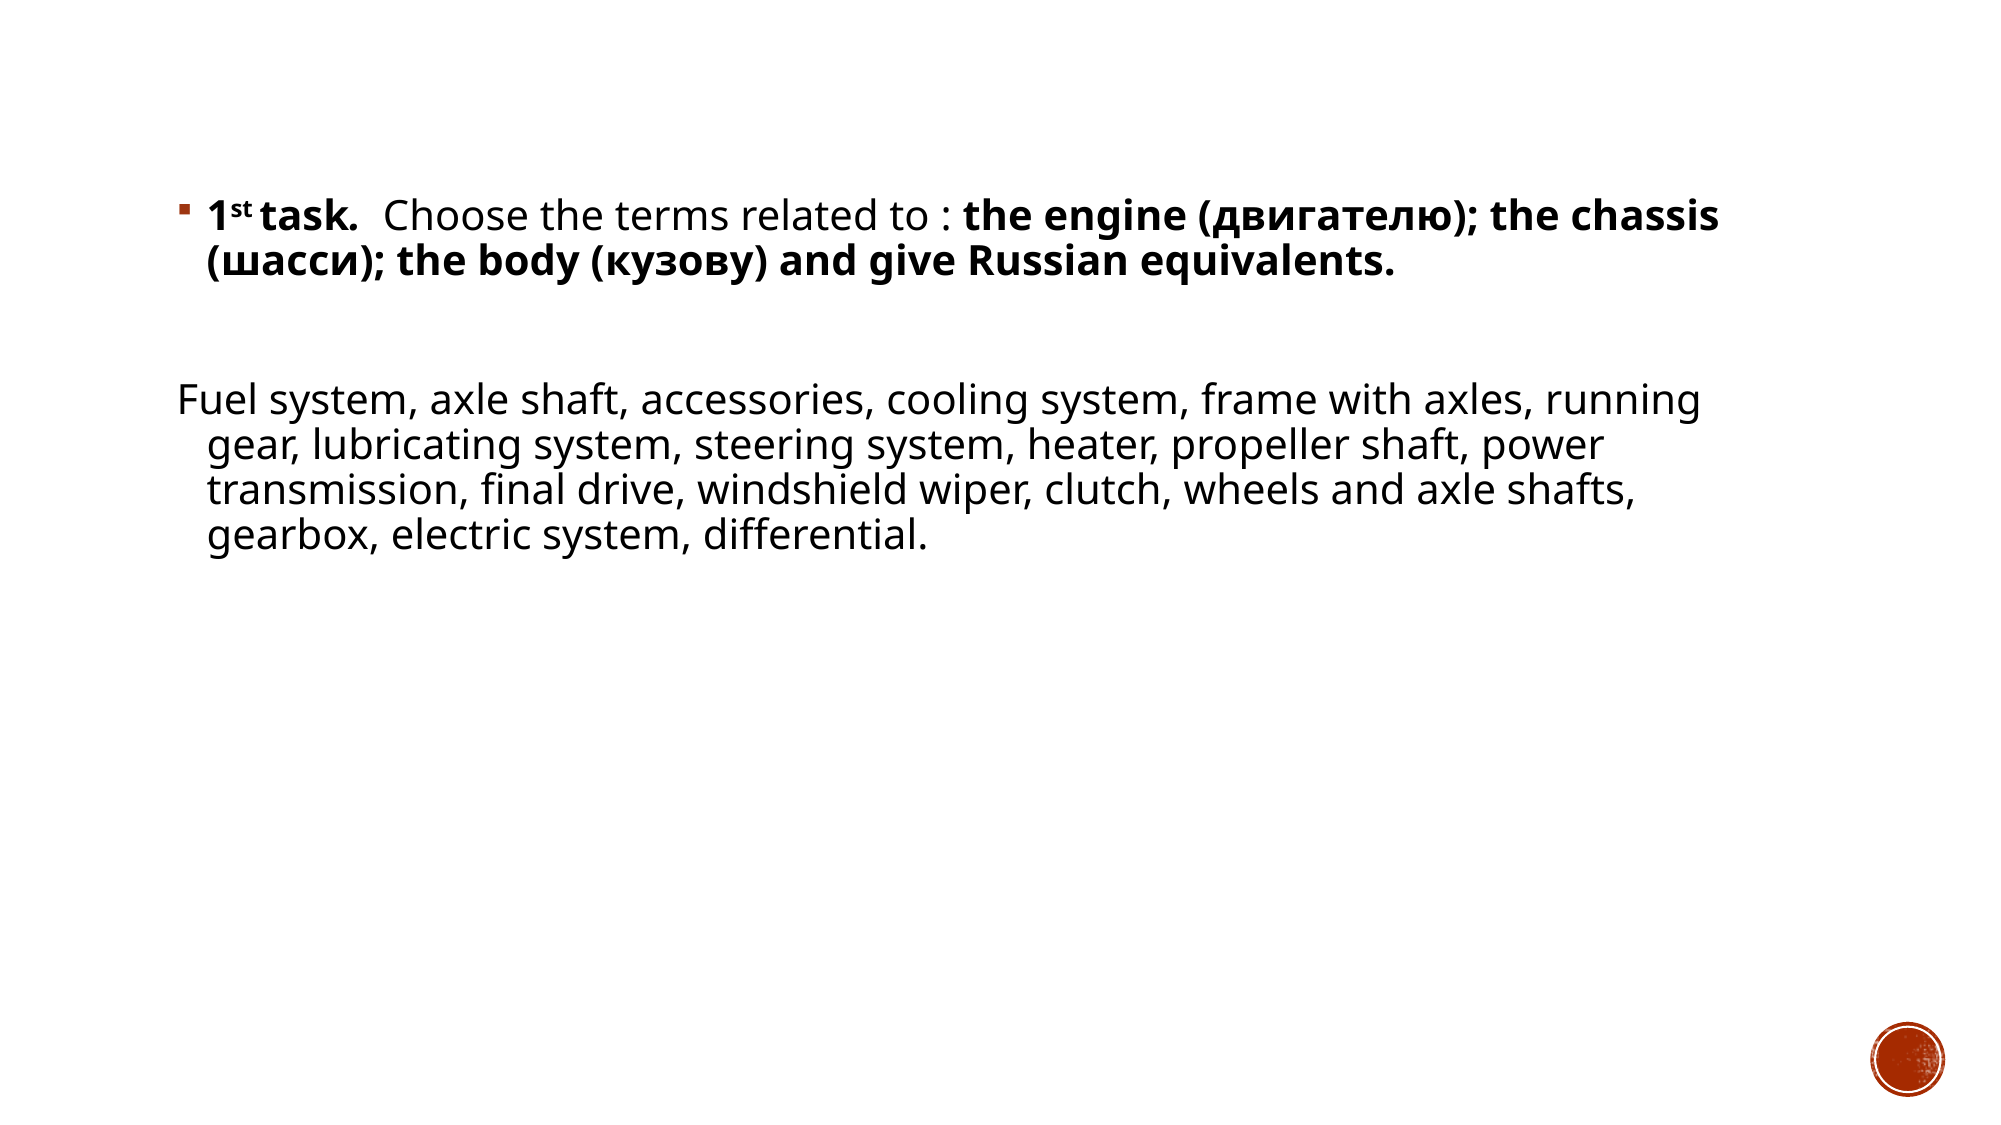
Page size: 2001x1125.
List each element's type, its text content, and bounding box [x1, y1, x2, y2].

list 1st task. Choose the terms related to : the engine (двигателю); the chassis (шасси); the body (кузову) and give Russian equivalents. Fuel system, axle shaft, accessories, cooling system, frame with axles, running gear, lubricating system, steering system, heater, pro­peller shaft, power transmission, final drive, windshield wiper, clutch, wheels and axle shafts, gearbox, electric system, differential. [161, 186, 1812, 851]
